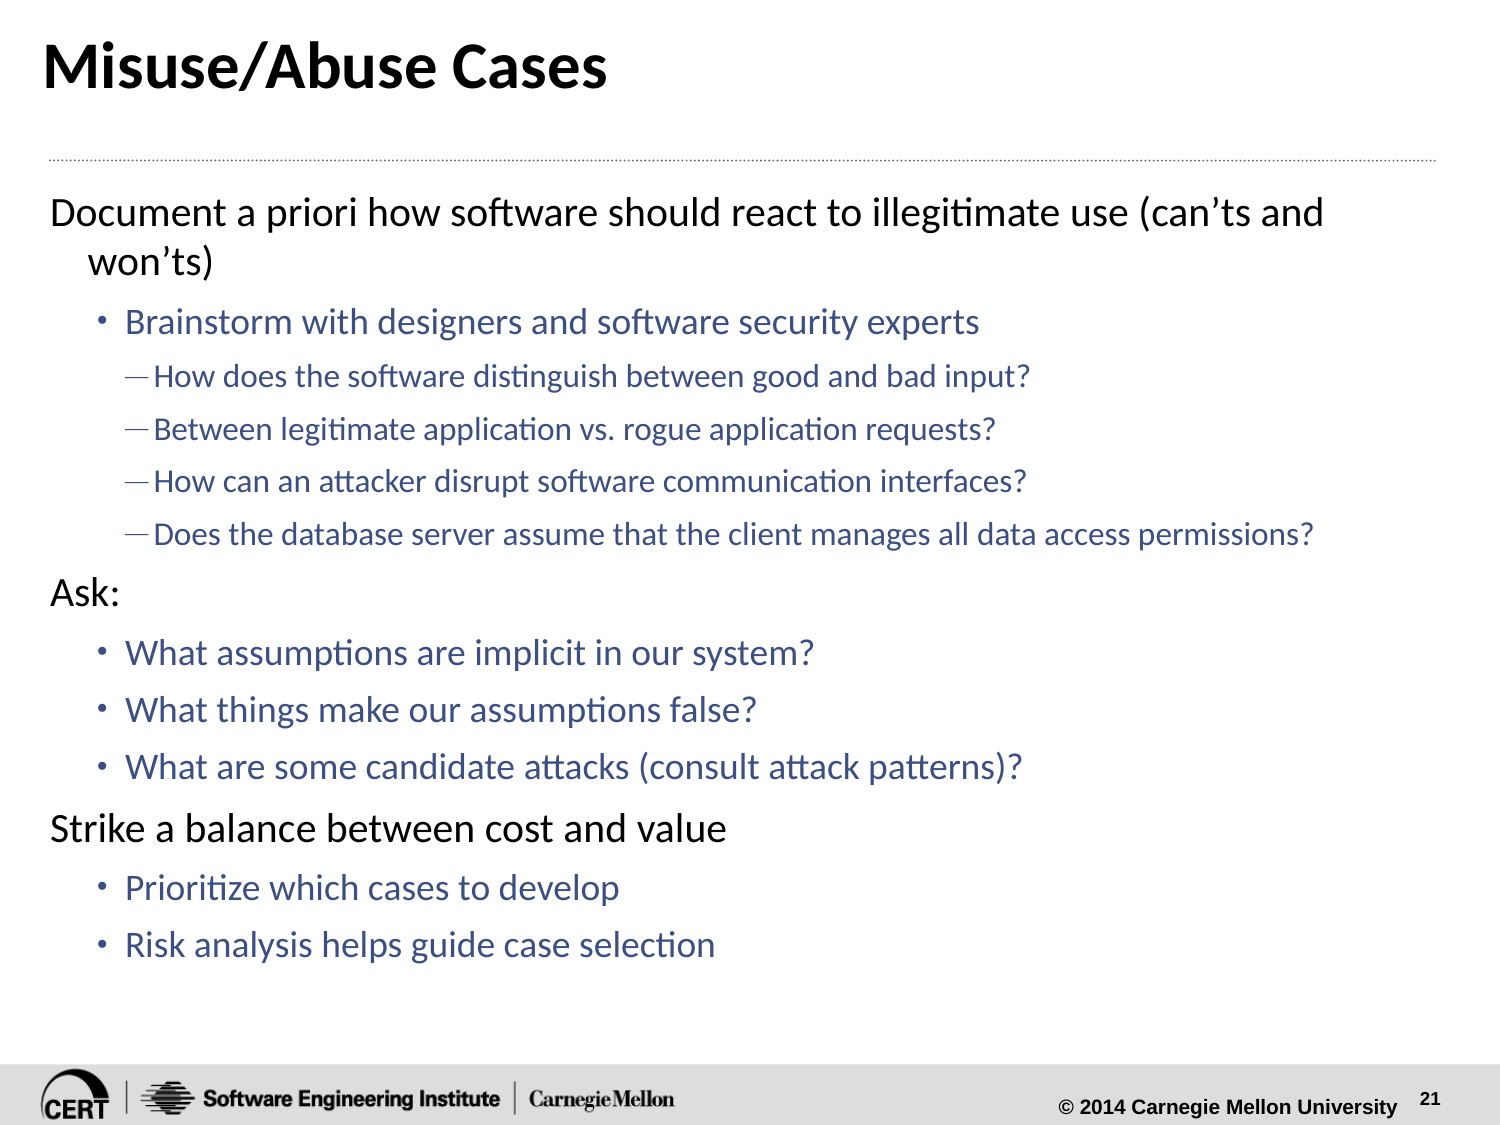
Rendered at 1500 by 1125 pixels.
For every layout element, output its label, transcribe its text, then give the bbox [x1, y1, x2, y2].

picture [24, 1065, 688, 1125]
title Misuse/Abuse Cases [42, 37, 1434, 155]
list Document a priori how software should react to illegitimate use (can’ts and won’ts) Brainstorm with designers and software security experts How does the software distinguish between good and bad input? Between legitimate application vs. rogue application requests? How can an attacker disrupt software communication interfaces? Does the database server assume that the client manages all data access permissions? Ask: What assumptions are implicit in our system? What things make our assumptions false? What are some candidate attacks (consult attack patterns)? Strike a balance between cost and value Prioritize which cases to develop Risk analysis helps guide case selection [49, 187, 1438, 1001]
